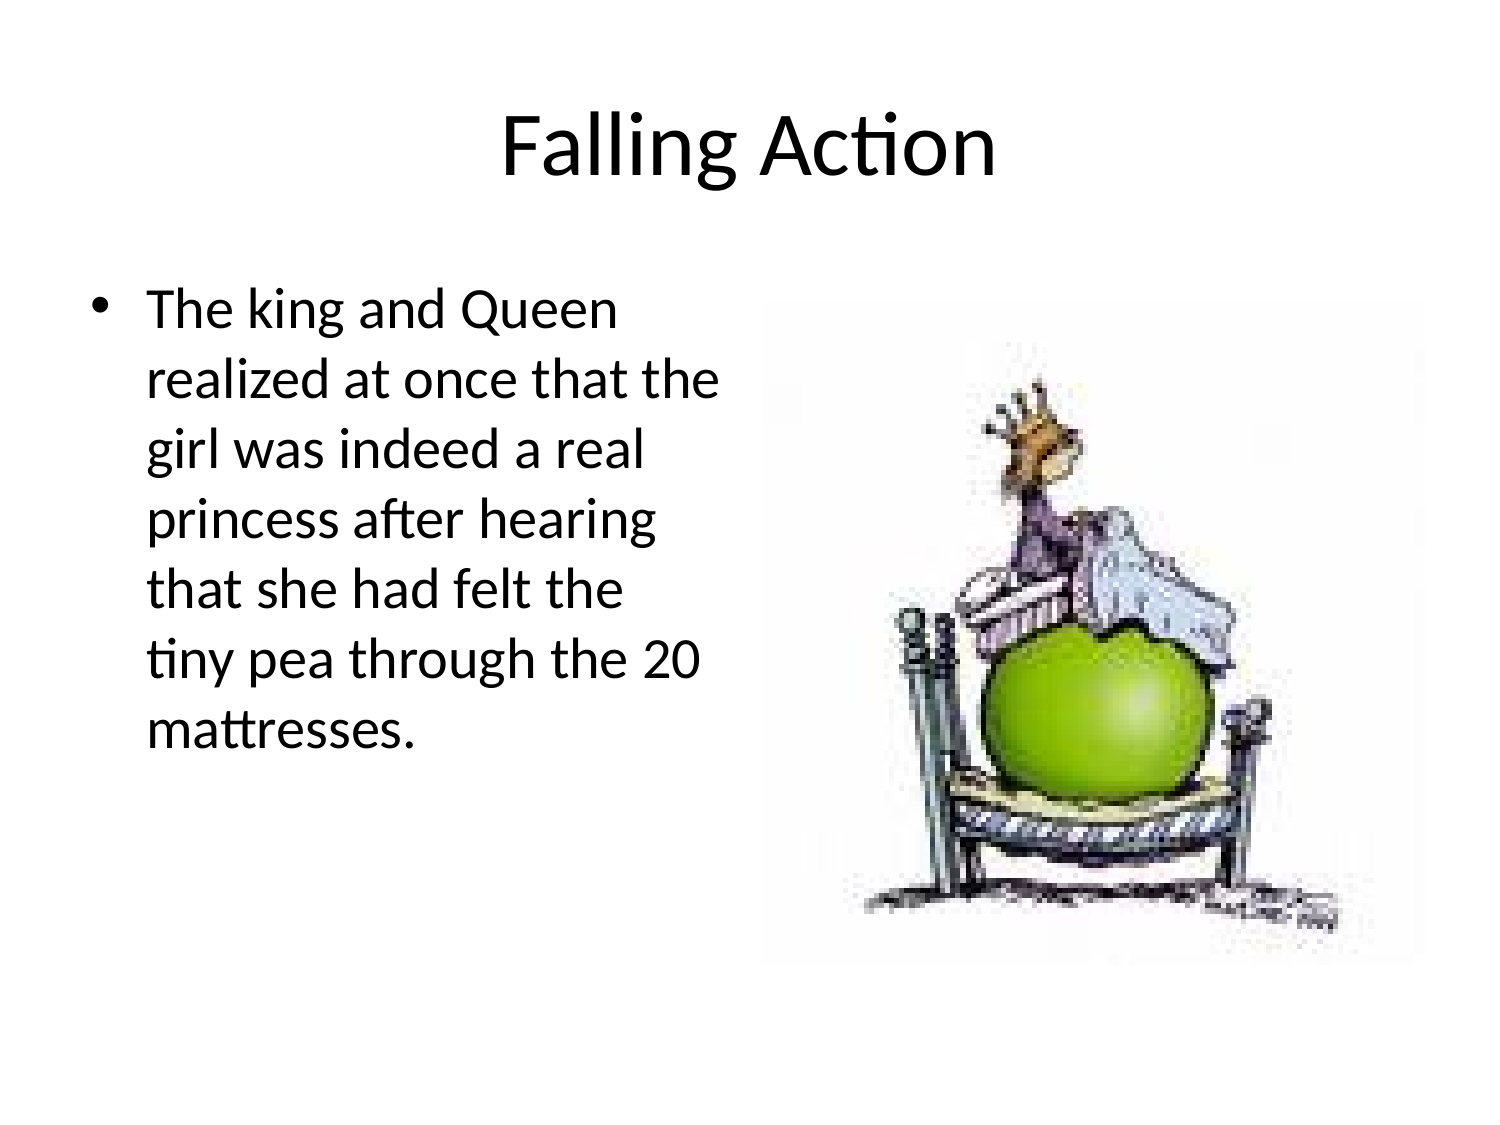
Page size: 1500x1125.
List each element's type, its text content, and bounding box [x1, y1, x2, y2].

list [762, 262, 1426, 1006]
title Falling Action [75, 45, 1425, 233]
list The king and Queen realized at once that the girl was indeed a real princess after hearing that she had felt the tiny pea through the 20 mattresses. [75, 262, 738, 1005]
